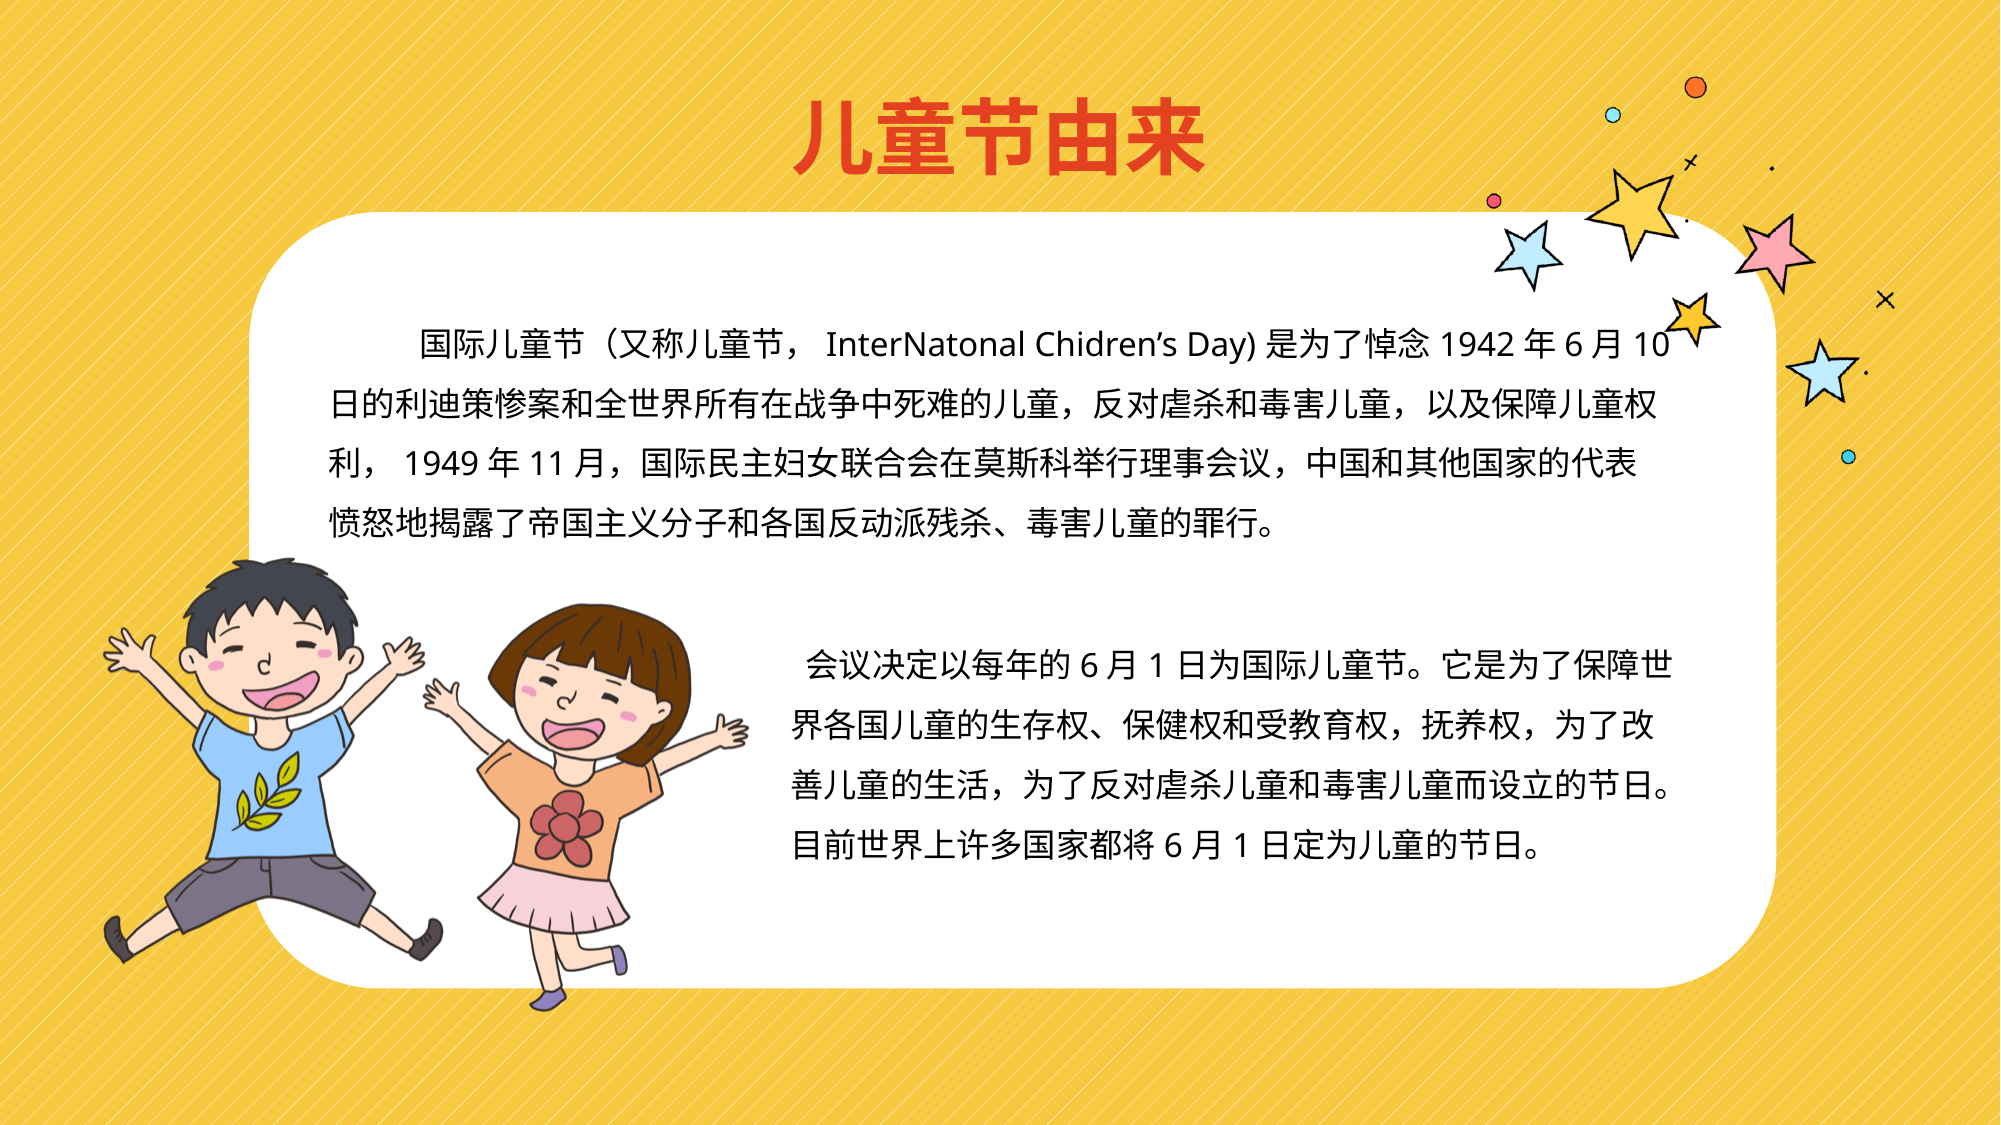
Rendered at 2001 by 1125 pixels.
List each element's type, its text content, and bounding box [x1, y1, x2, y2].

picture [0, 442, 858, 1077]
text_box 国际儿童节（又称儿童节，InterNatonal Chidren’s Day)是为了悼念1942年6月10日的利迪策惨案和全世界所有在战争中死难的儿童，反对虐杀和毒害儿童，以及保障儿童权利，1949年11月，国际民主妇女联合会在莫斯科举行理事会议，中国和其他国家的代表愤怒地揭露了帝国主义分子和各国反动派残杀、毒害儿童的罪行。 [314, 295, 1686, 550]
text_box 会议决定以每年的6月1日为国际儿童节。它是为了保障世界各国儿童的生存权、保健权和受教育权，抚养权，为了改善儿童的生活，为了反对虐杀儿童和毒害儿童而设立的节日。目前世界上许多国家都将6月1日定为儿童的节日。 [858, 616, 1701, 872]
text_box [858, 461, 1778, 990]
text_box [0, 276, 2000, 1125]
text_box [248, 211, 1466, 442]
text_box [1625, 0, 2000, 273]
text_box 儿童节由来 [761, 77, 1239, 193]
text_box [0, 0, 1619, 442]
picture [1426, 0, 1999, 544]
